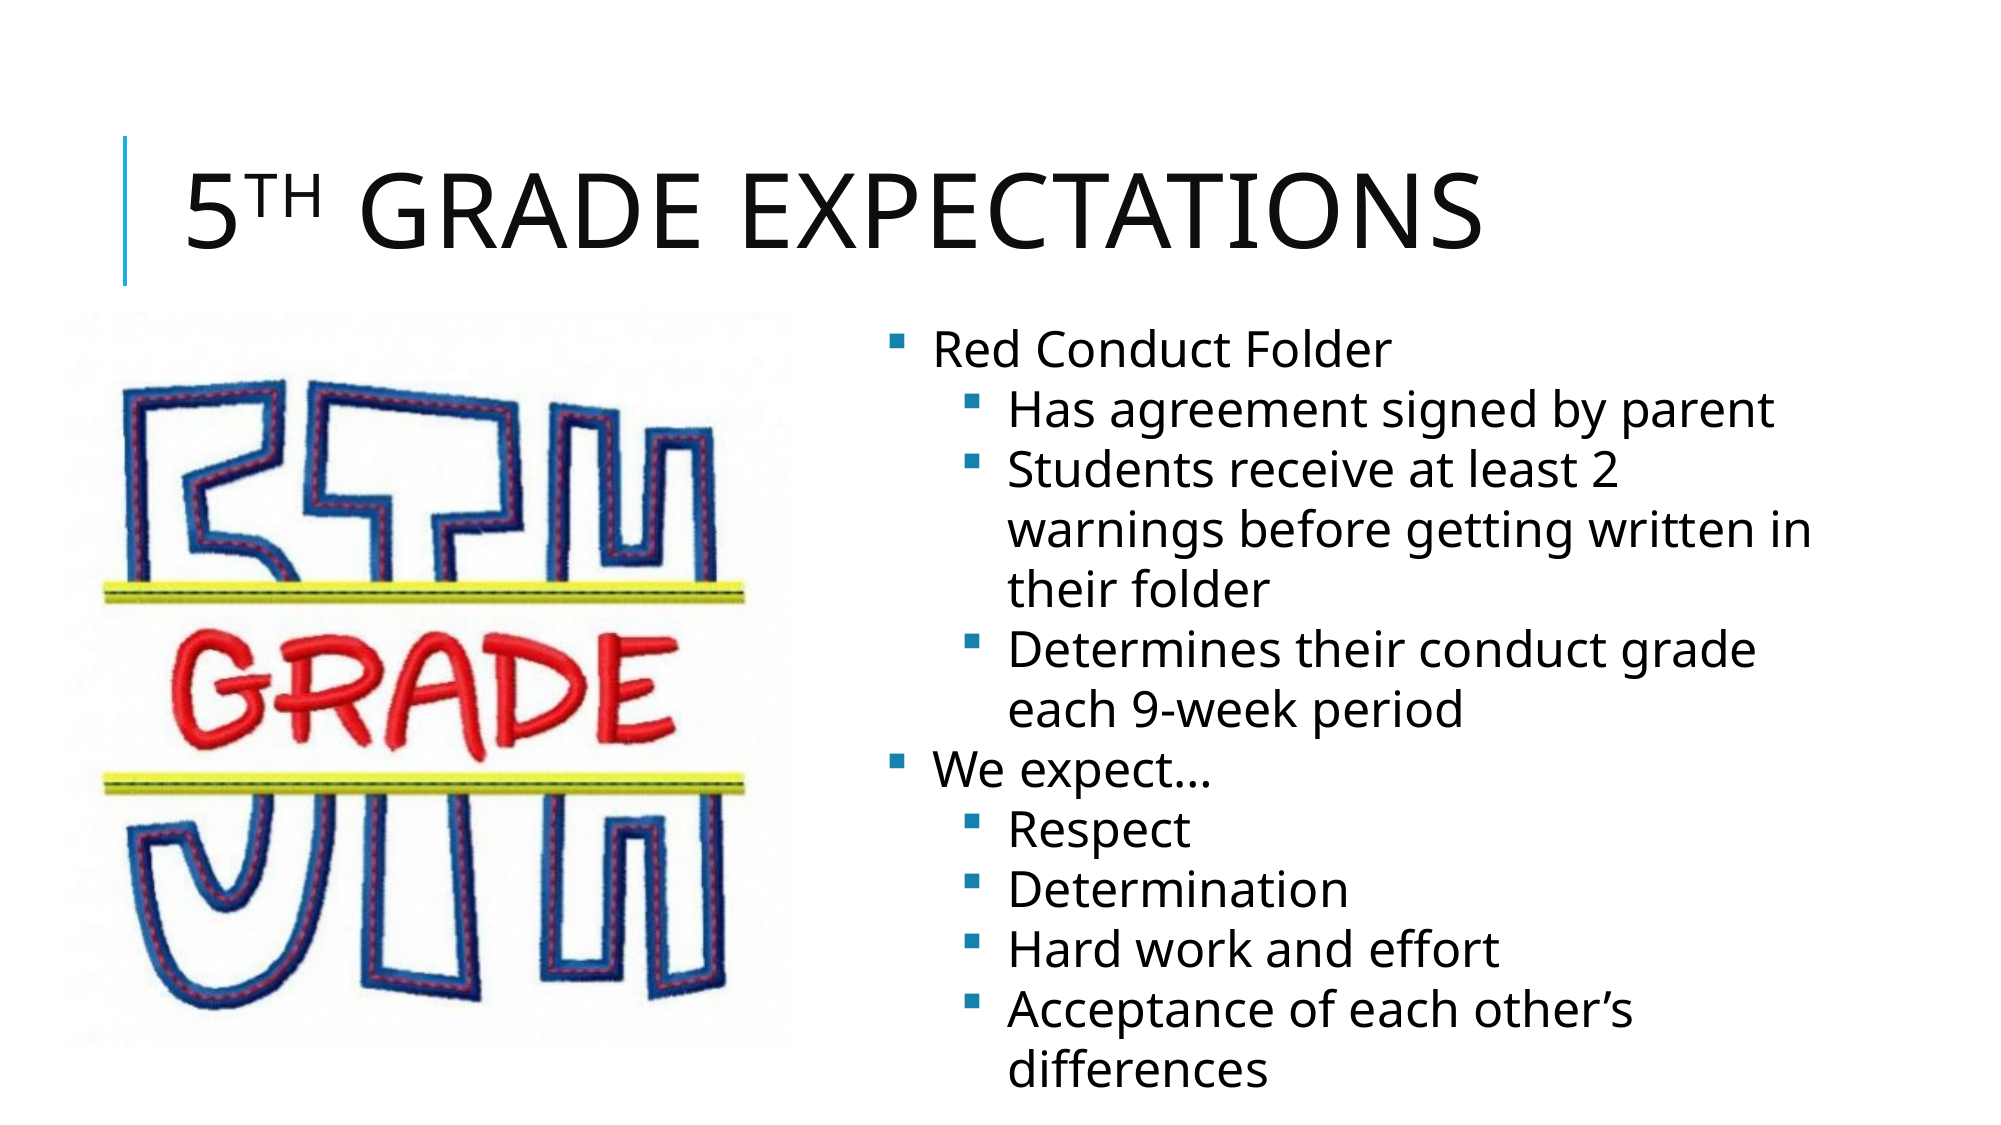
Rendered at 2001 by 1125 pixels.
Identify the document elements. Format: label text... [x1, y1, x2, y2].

picture [60, 310, 799, 1049]
text_box Red Conduct Folder Has agreement signed by parent Students receive at least 2 warnings before getting written in their folder Determines their conduct grade each 9-week period We expect… Respect Determination Hard work and effort Acceptance of each other’s differences [870, 310, 1836, 1125]
title 5th Grade Expectations [168, 96, 1763, 342]
